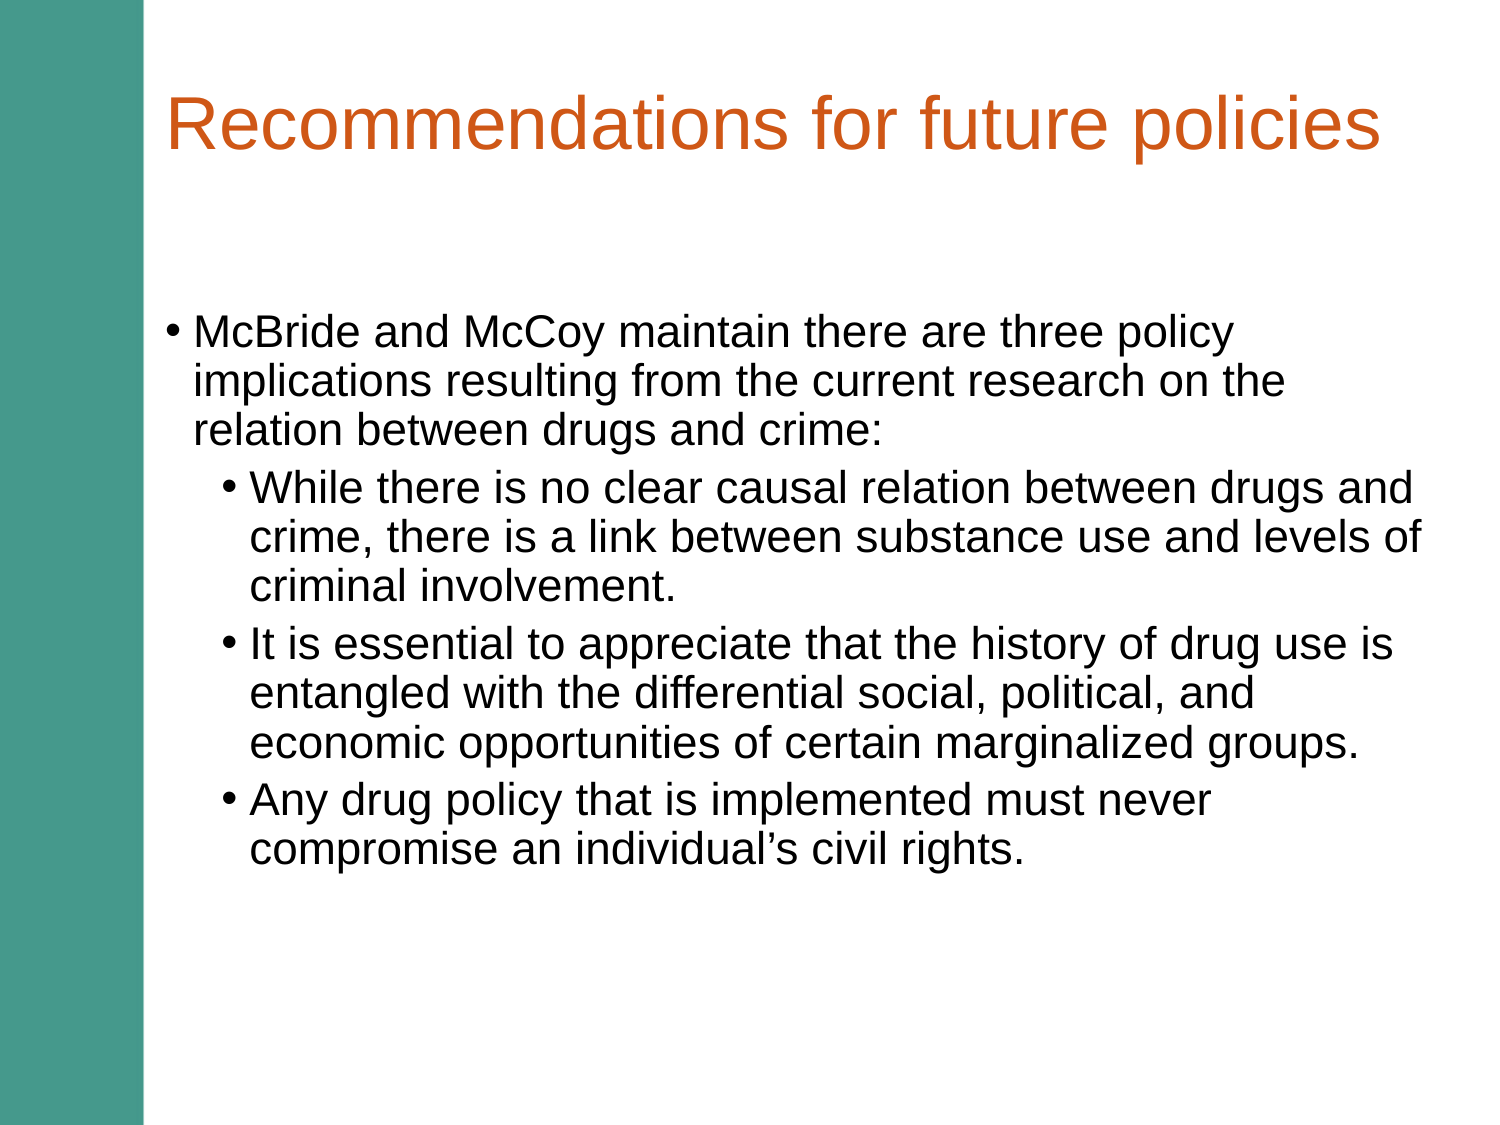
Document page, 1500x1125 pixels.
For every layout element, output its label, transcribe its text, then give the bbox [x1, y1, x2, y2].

title Recommendations for future policies [150, 37, 1444, 213]
list McBride and McCoy maintain there are three policy implications resulting from the current research on the relation between drugs and crime: While there is no clear causal relation between drugs and crime, there is a link between substance use and levels of criminal involvement. It is essential to appreciate that the history of drug use is entangled with the differential social, political, and economic opportunities of certain marginalized groups. Any drug policy that is implemented must never compromise an individual’s civil rights. [150, 299, 1444, 1014]
picture [0, 0, 1500, 1125]
